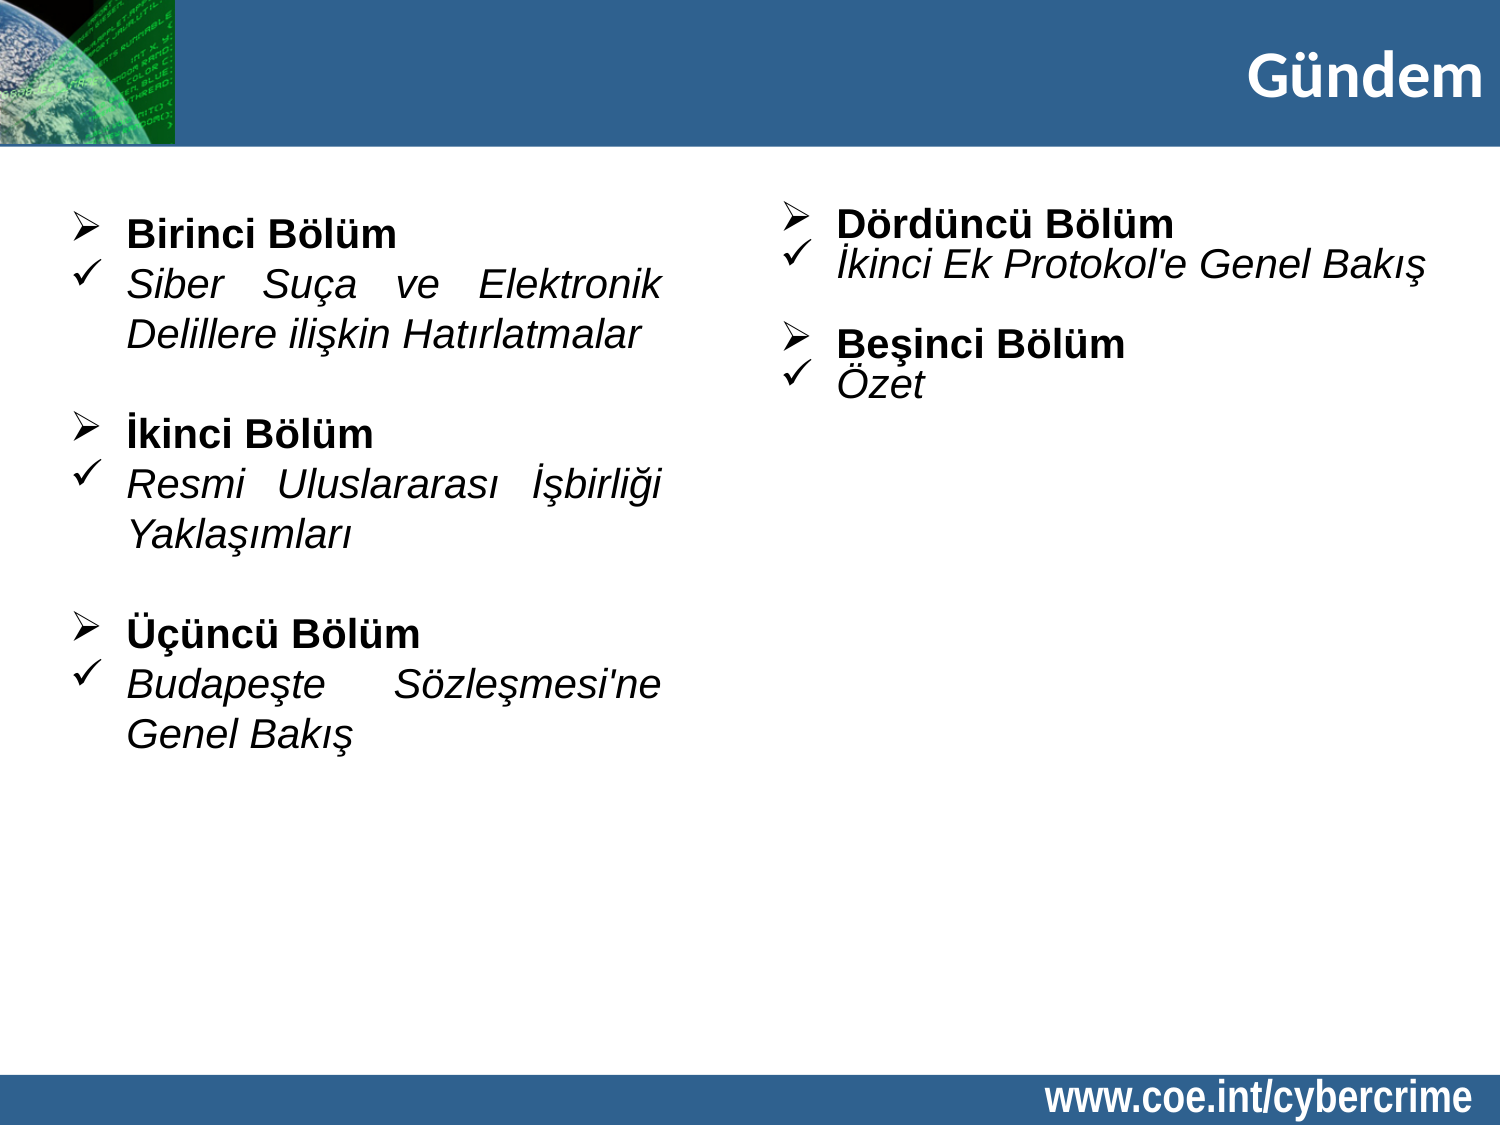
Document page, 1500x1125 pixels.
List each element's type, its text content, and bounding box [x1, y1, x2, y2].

text_box Dördüncü Bölüm İkinci Ek Protokol'e Genel Bakış Beşinci Bölüm Özet [765, 199, 1462, 414]
picture [0, 0, 175, 144]
text_box www.coe.int/cybercrime [1030, 1059, 1500, 1125]
text_box [0, 1073, 1030, 1125]
text_box Birinci Bölüm Siber Suça ve Elektronik Delillere ilişkin Hatırlatmalar İkinci Bölüm Resmi Uluslararası İşbirliği Yaklaşımları Üçüncü Bölüm Budapeşte Sözleşmesi'ne Genel Bakış [55, 199, 678, 765]
text_box Gündem [177, 0, 1500, 149]
